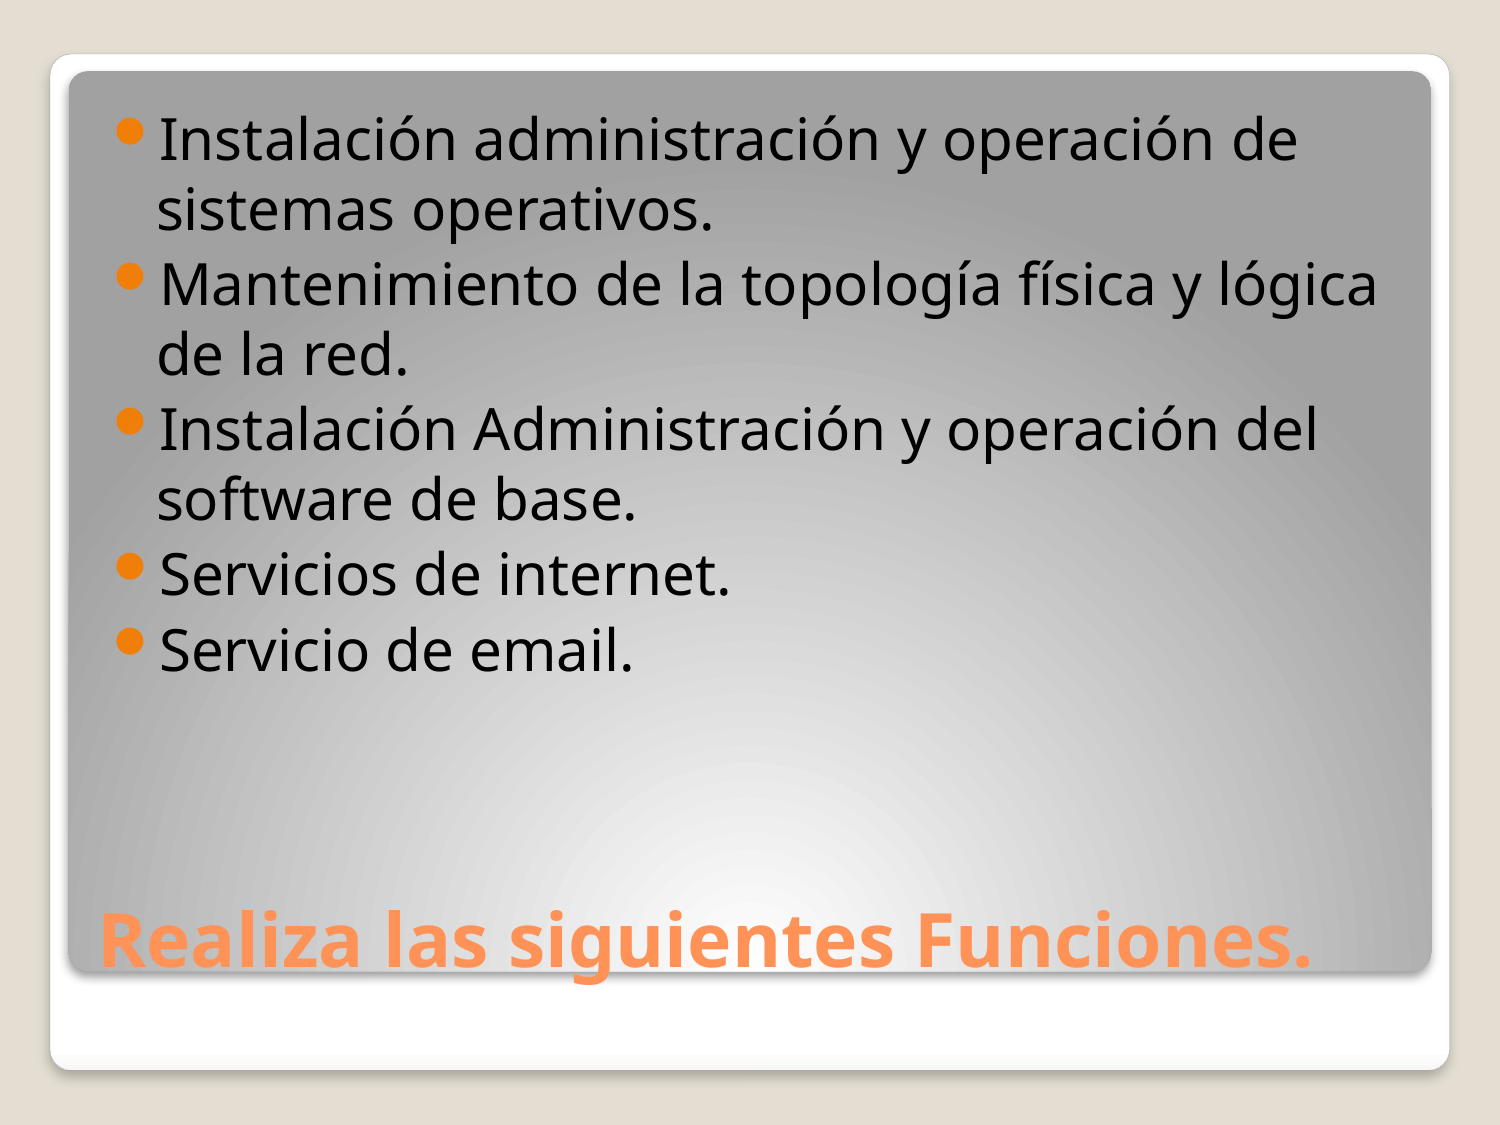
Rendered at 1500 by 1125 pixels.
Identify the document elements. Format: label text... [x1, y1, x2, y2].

title Realiza las siguientes Funciones. [82, 817, 1425, 990]
list Instalación administración y operación de sistemas operativos. Mantenimiento de la topología física y lógica de la red. Instalación Administración y operación del software de base. Servicios de internet. Servicio de email. [82, 86, 1425, 774]
